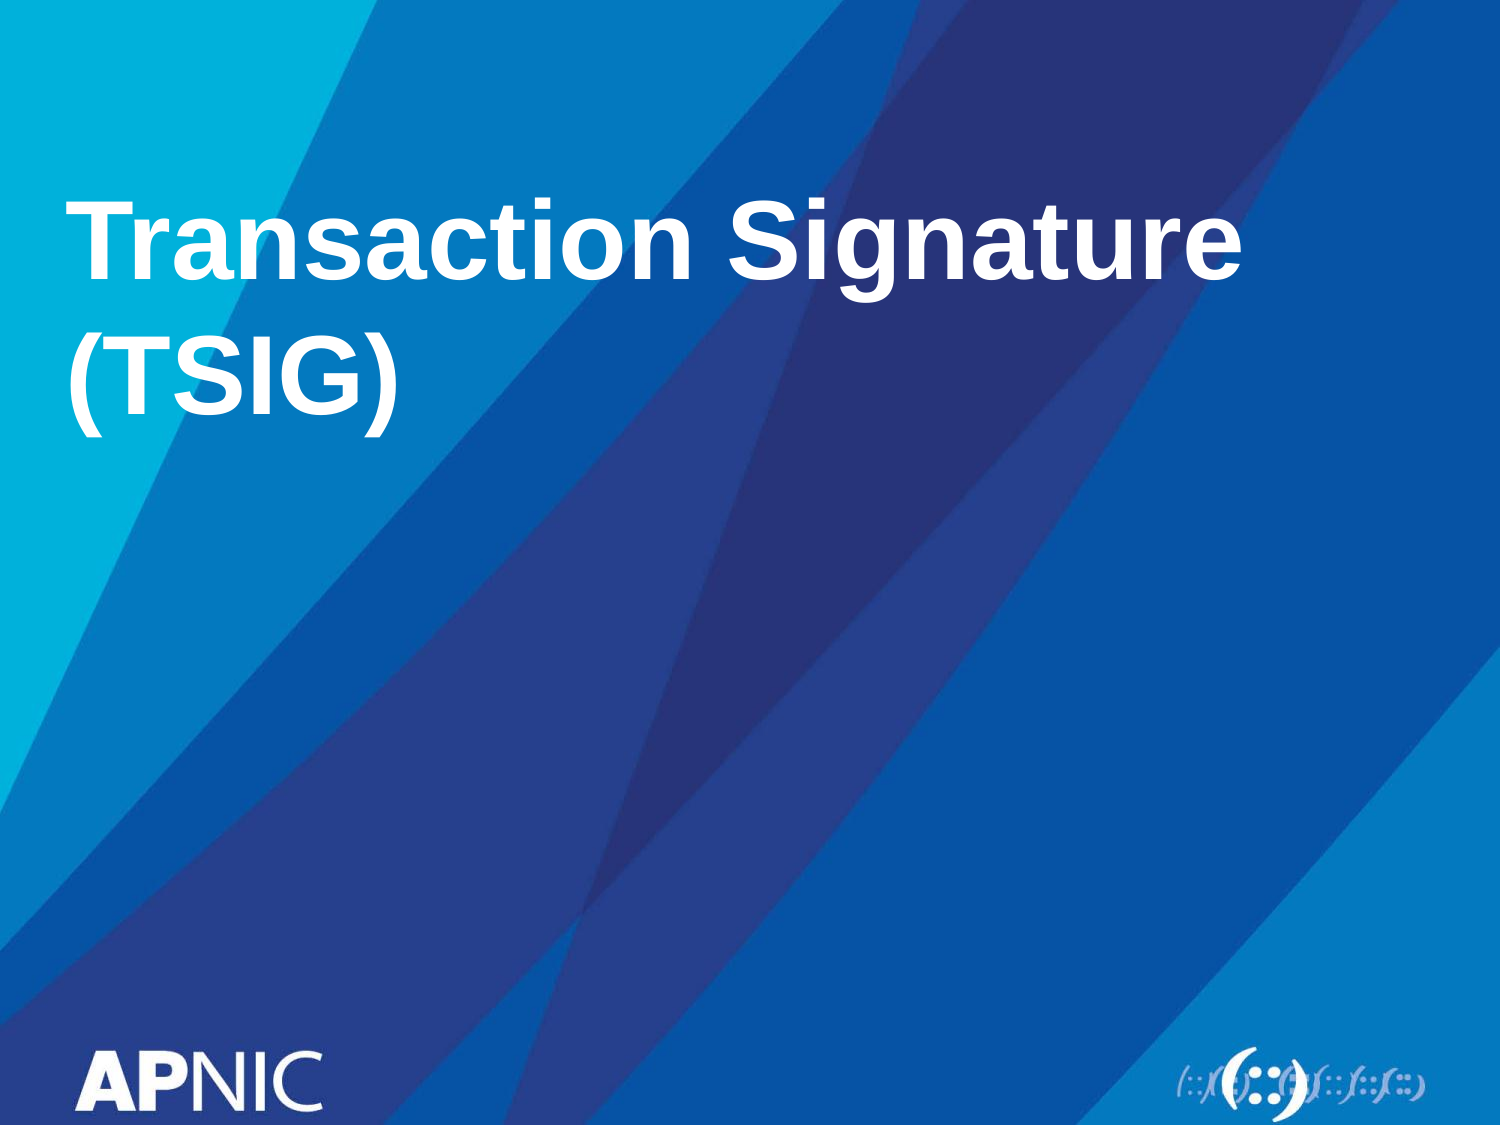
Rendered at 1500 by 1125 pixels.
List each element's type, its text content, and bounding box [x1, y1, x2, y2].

title Transaction Signature (TSIG) [64, 125, 1435, 480]
picture [0, 0, 1500, 1125]
